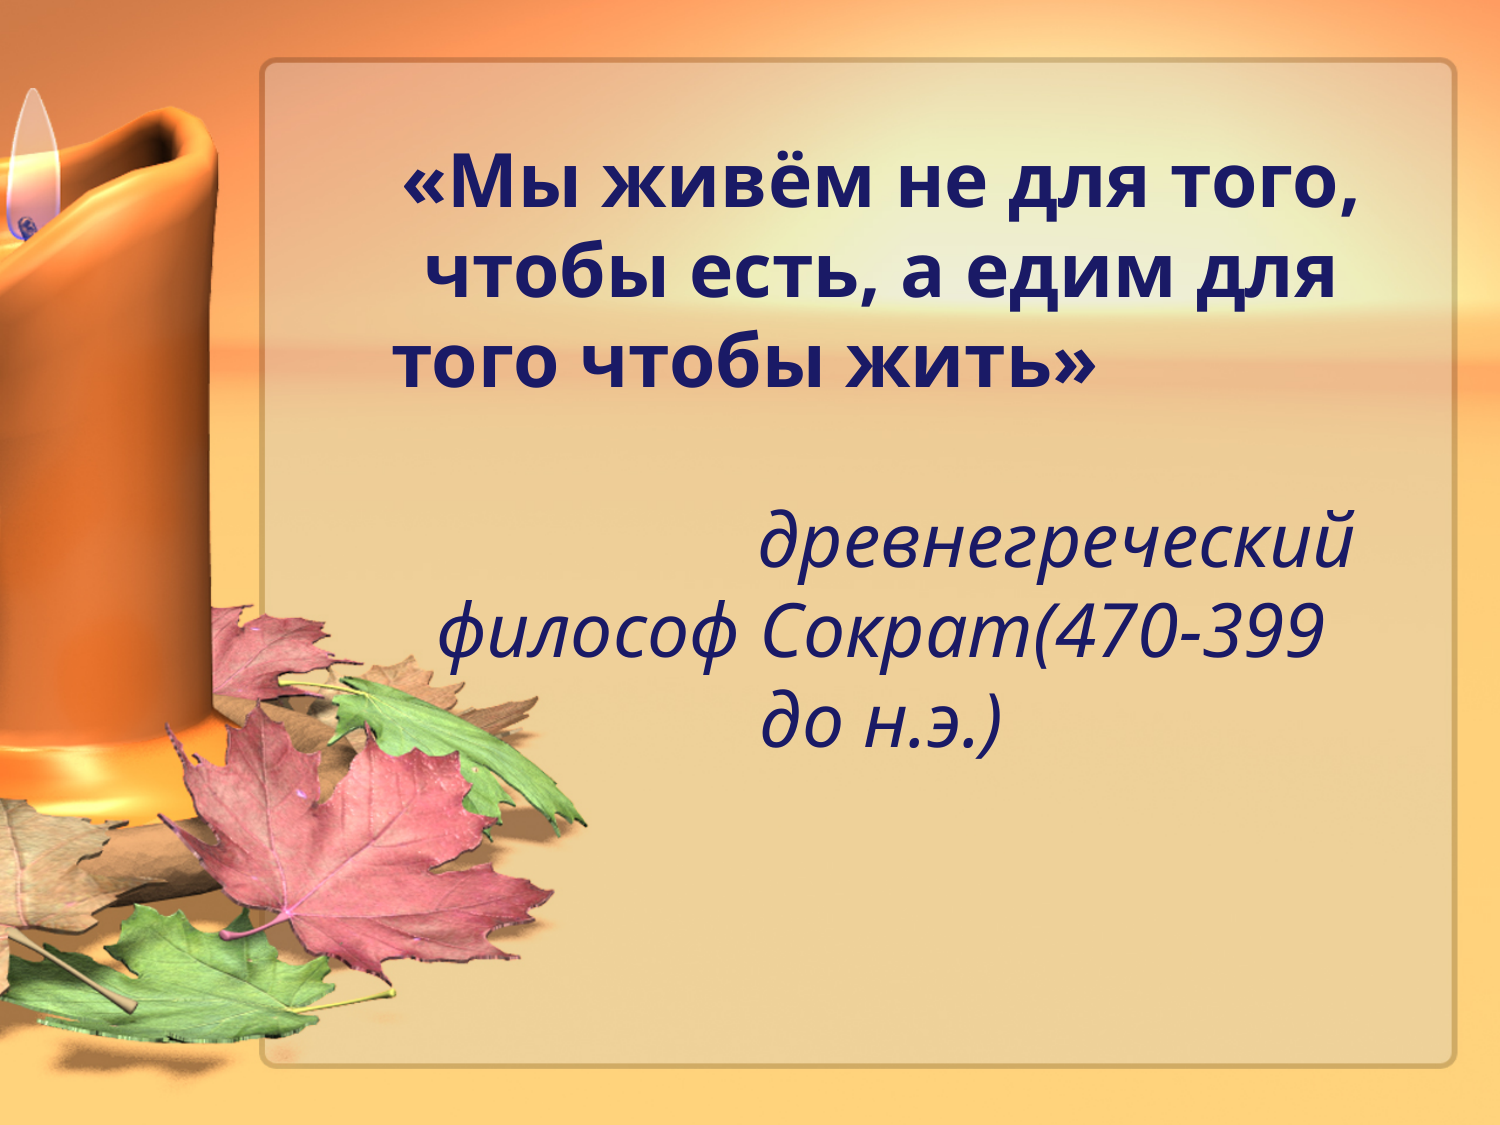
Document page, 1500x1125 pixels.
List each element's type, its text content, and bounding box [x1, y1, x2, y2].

text_box «Мы живём не для того, чтобы есть, а едим для того чтобы жить» древнегреческий философ Сократ(470-399 до н.э.) [375, 125, 1388, 771]
picture [0, 0, 1500, 1125]
